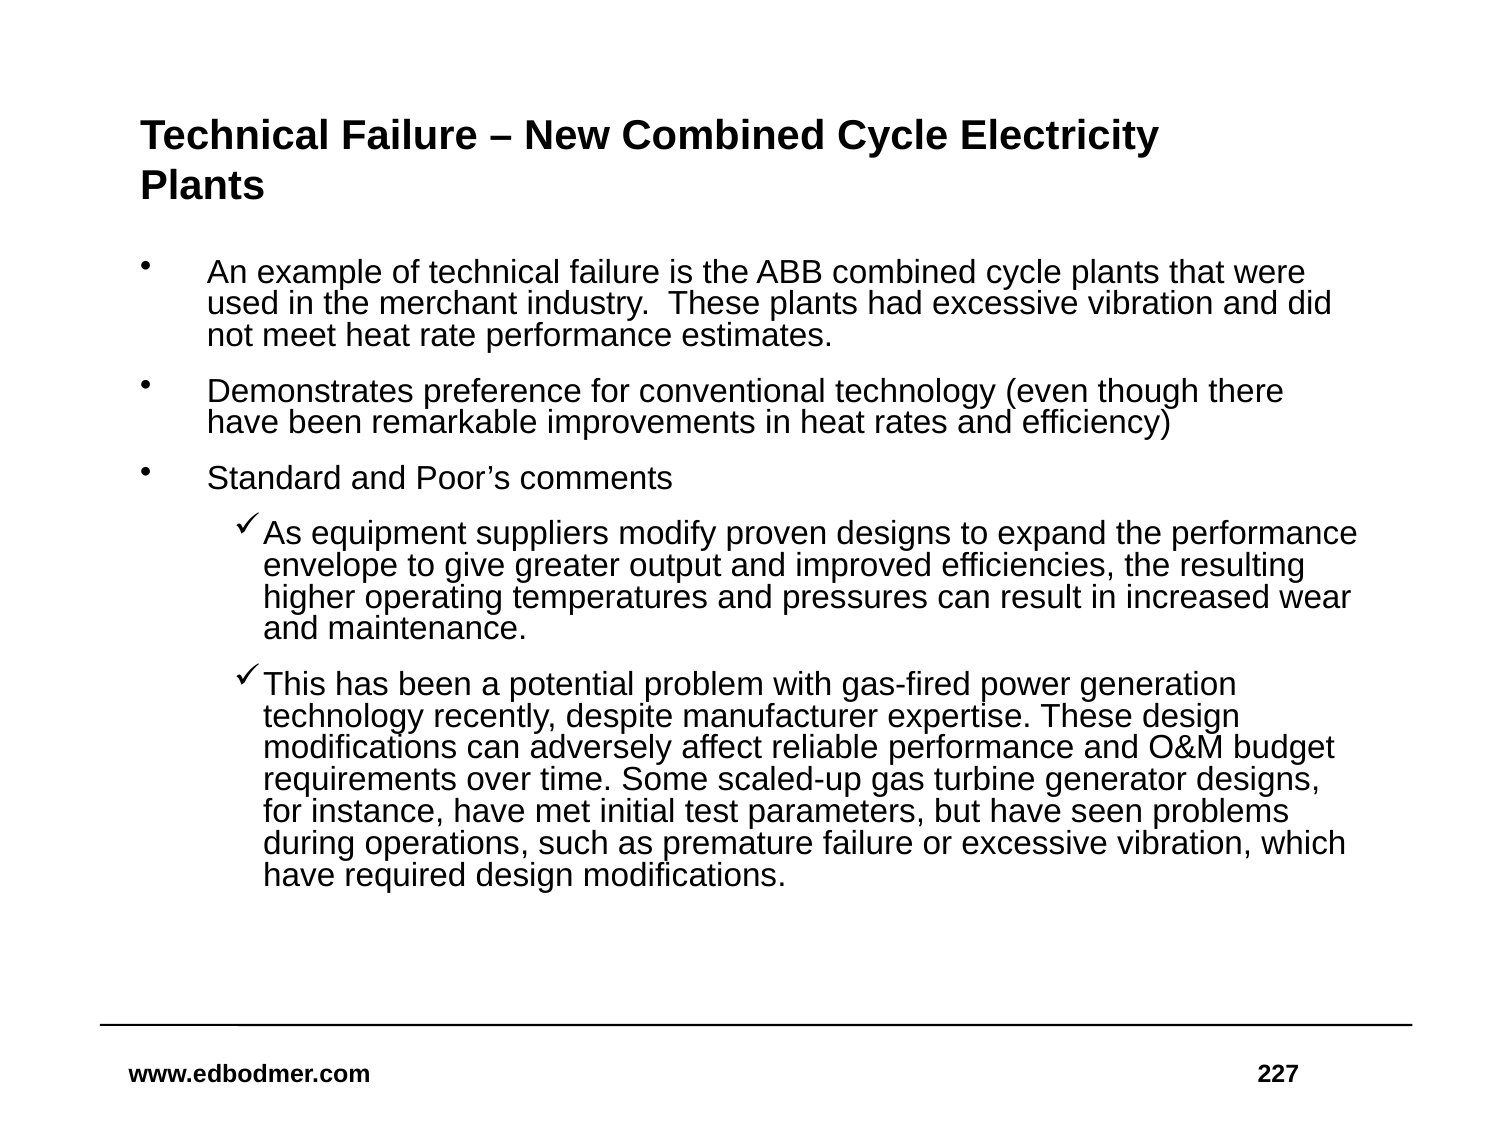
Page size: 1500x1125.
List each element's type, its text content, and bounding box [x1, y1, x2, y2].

list An example of technical failure is the ABB combined cycle plants that were used in the merchant industry. These plants had excessive vibration and did not meet heat rate performance estimates. Demonstrates preference for conventional technology (even though there have been remarkable improvements in heat rates and efficiency) Standard and Poor’s comments As equipment suppliers modify proven designs to expand the performance envelope to give greater output and improved efficiencies, the resulting higher operating temperatures and pressures can result in increased wear and maintenance. This has been a potential problem with gas-fired power generation technology recently, despite manufacturer expertise. These design modifications can adversely affect reliable performance and O&M budget requirements over time. Some scaled-up gas turbine generator designs, for instance, have met initial test parameters, but have seen problems during operations, such as premature failure or excessive vibration, which have required design modifications. [125, 249, 1375, 1000]
title Technical Failure – New Combined Cycle Electricity Plants [125, 99, 1288, 225]
